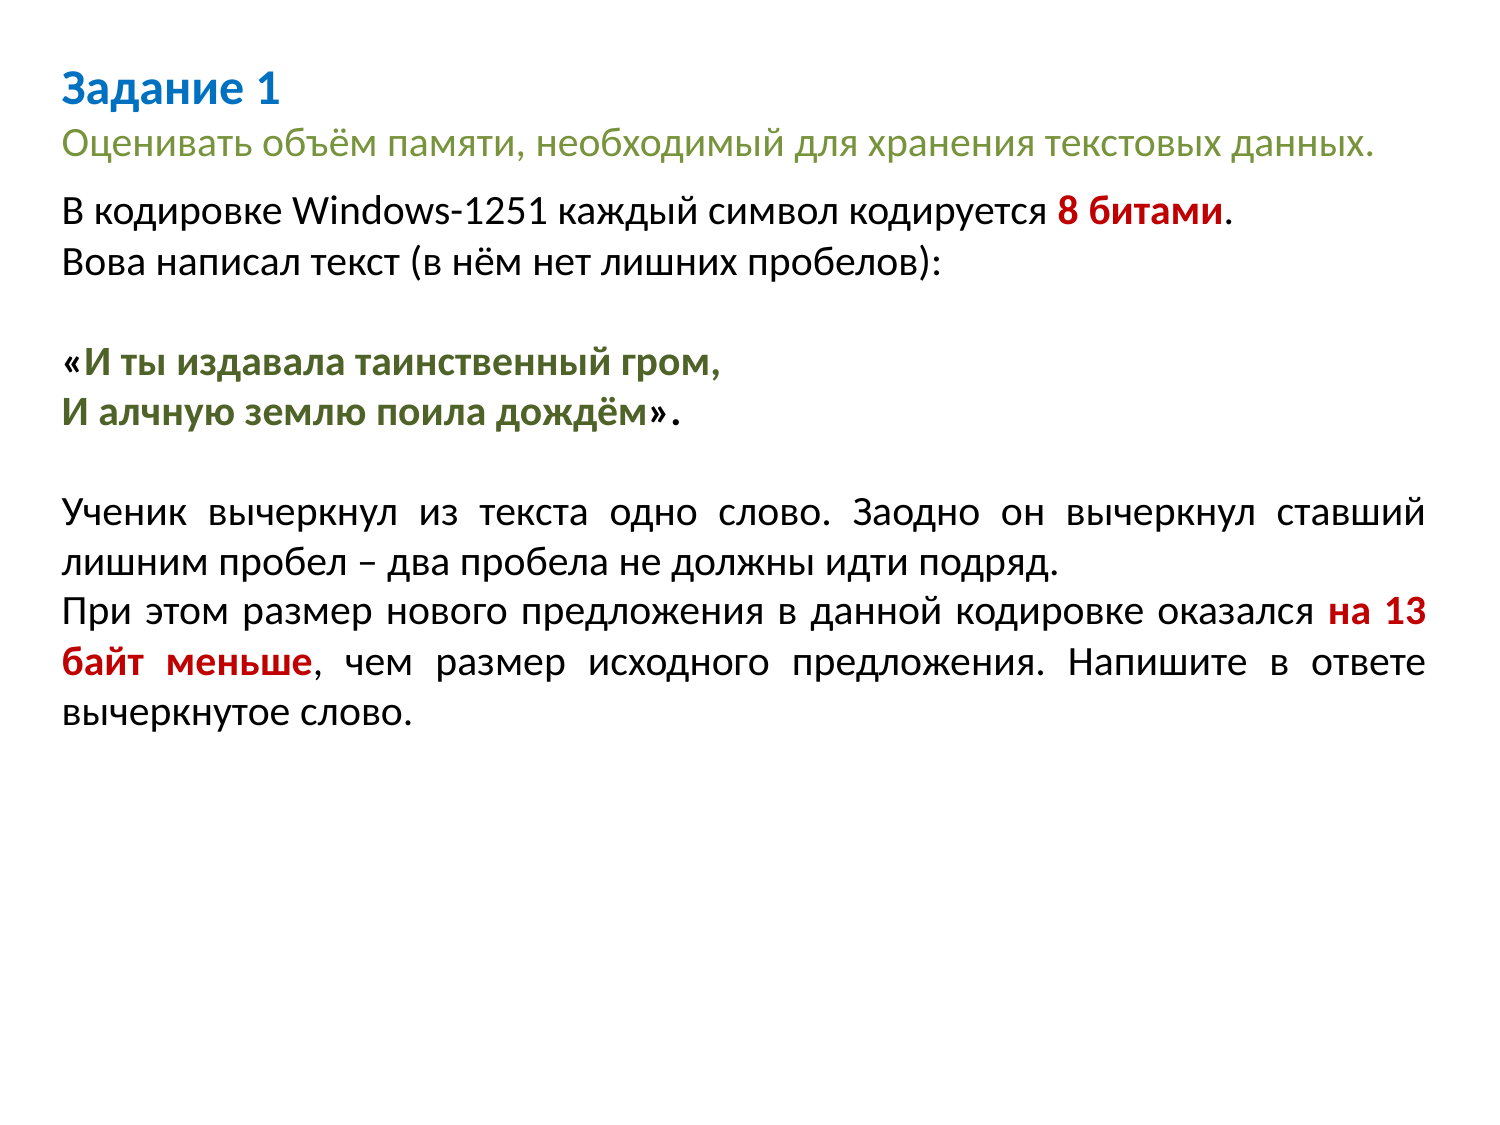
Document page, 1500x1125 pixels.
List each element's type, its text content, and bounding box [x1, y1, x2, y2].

text_box В кодировке Windows-1251 каждый символ кодируется 8 битами. Вова написал текст (в нём нет лишних пробелов): «И ты издавала таинственный гром, И алчную землю поила дождём». Ученик вычеркнул из текста одно слово. Заодно он вычеркнул ставший лишним пробел – два пробела не должны идти подряд. При этом размер нового предложения в данной кодировке оказался на 13 байт меньше, чем размер исходного предложения. Напишите в ответе вычеркнутое слово. [46, 175, 1442, 741]
text_box Задание 1 Оценивать объём памяти, необходимый для хранения текстовых данных. [46, 46, 1442, 172]
